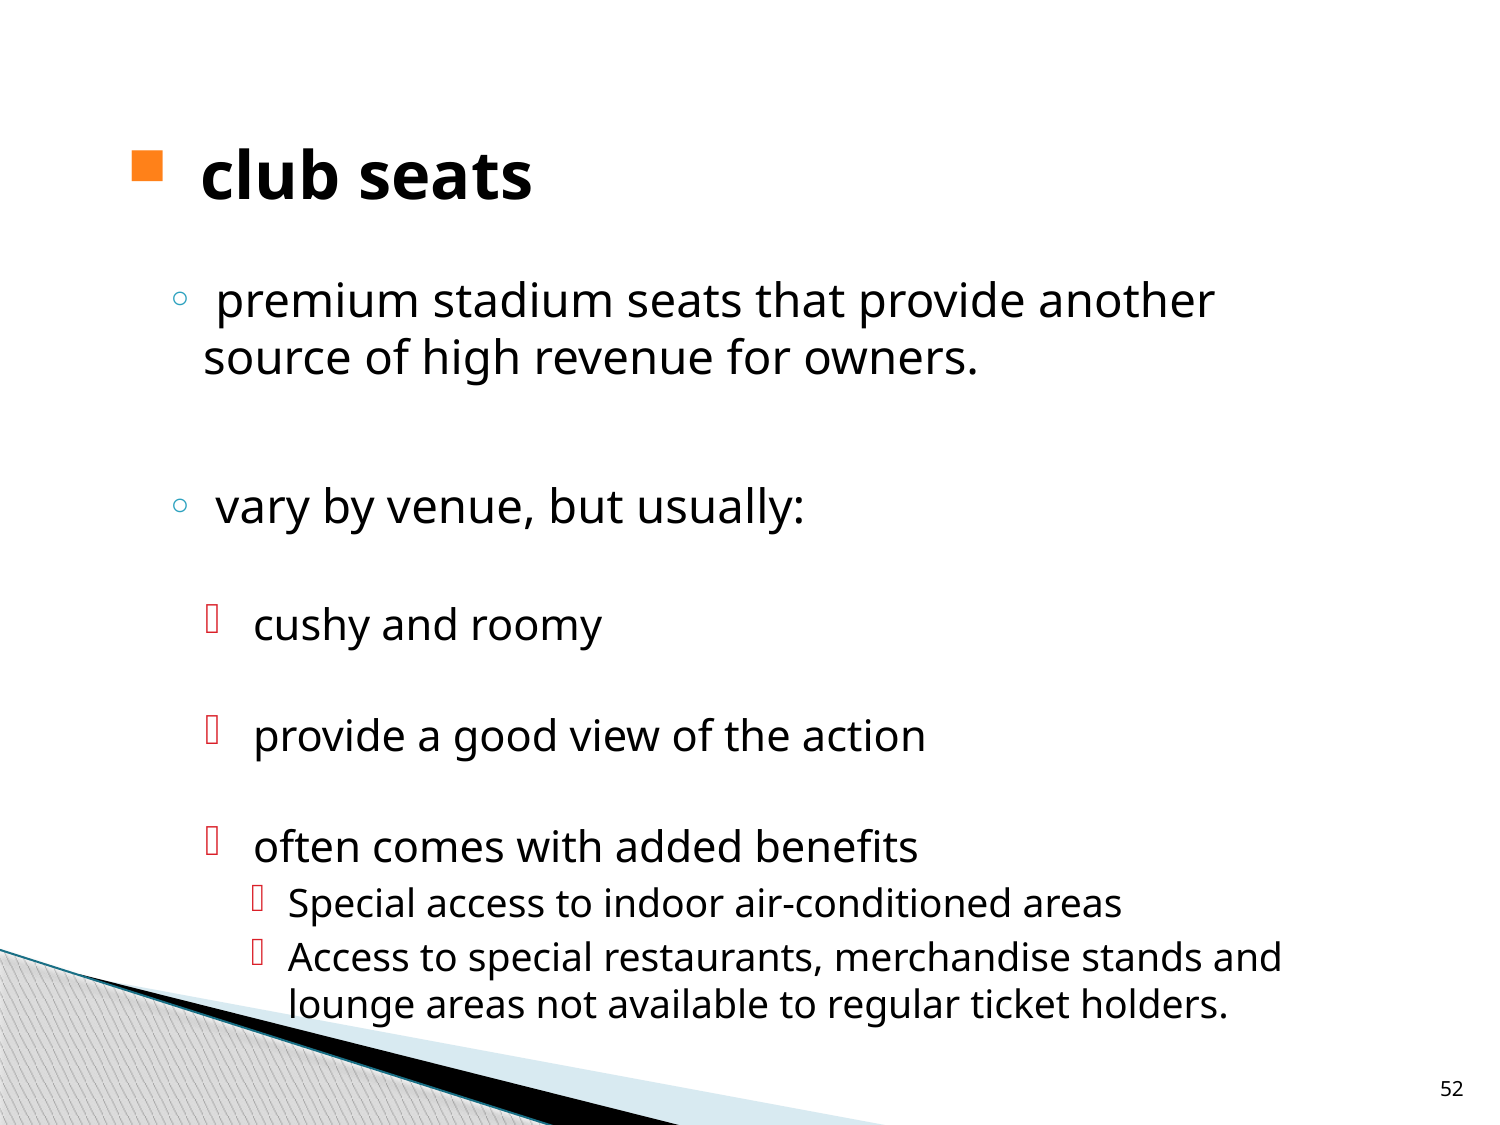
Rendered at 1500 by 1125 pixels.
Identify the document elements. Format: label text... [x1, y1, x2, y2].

list premium stadium seats that provide another source of high revenue for owners. vary by venue, but usually: cushy and roomy provide a good view of the action often comes with added benefits Special access to indoor air-conditioned areas Access to special restaurants, merchandise stands and lounge areas not available to regular ticket holders. [87, 262, 1363, 1038]
slide_number 52 [1418, 1051, 1479, 1112]
text_box club seats [112, 125, 1388, 250]
